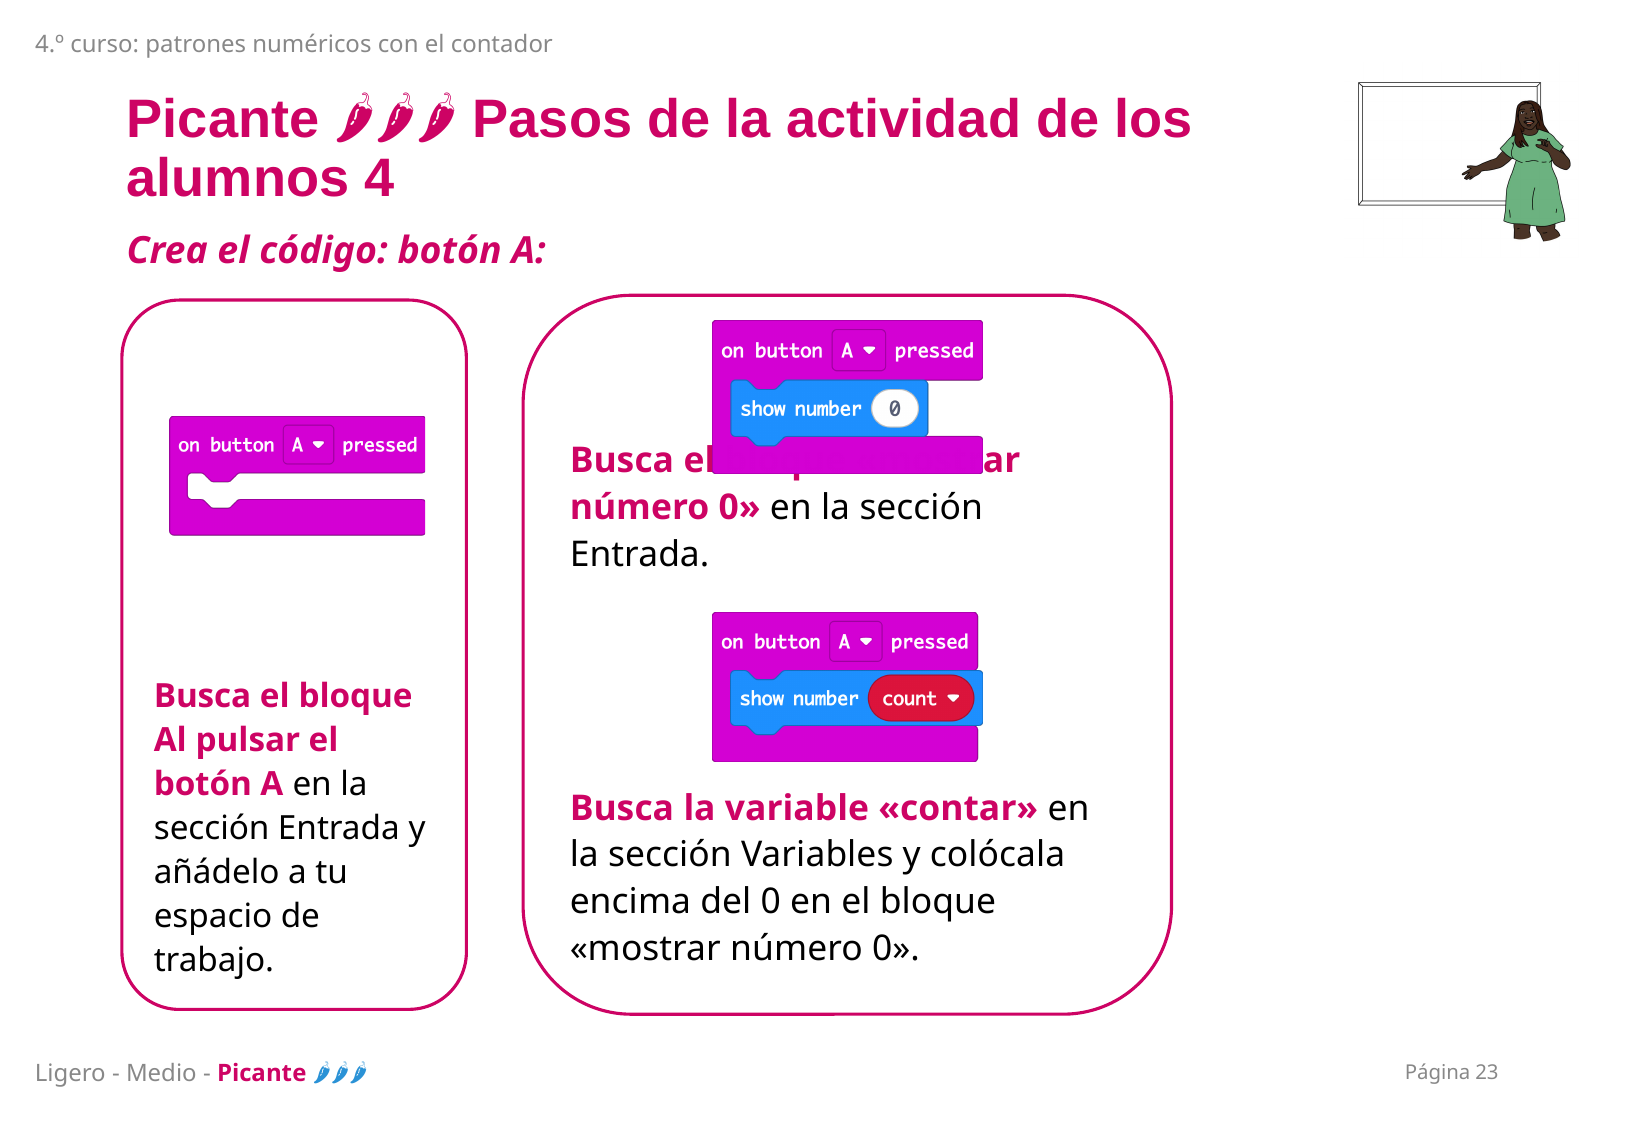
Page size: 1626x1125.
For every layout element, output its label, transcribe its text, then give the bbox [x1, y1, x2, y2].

picture [163, 415, 426, 538]
picture [712, 612, 983, 763]
title Picante 🌶️🌶️🌶️ Pasos de la actividad de los alumnos 4 [111, 74, 1338, 225]
text_box Busca el bloque Al pulsar el botón A en la sección Entrada y añádelo a tu espacio de trabajo. [121, 300, 467, 1010]
text_box Crea el código: botón A: [111, 206, 604, 287]
picture [712, 320, 983, 474]
text_box Busca el bloque «mostrar número 0» en la sección Entrada. Busca la variable «contar» en la sección Variables y colócala encima del 0 en el bloque «mostrar número 0». [523, 295, 1172, 1015]
text_box Ligero - Medio - Picante 🌶️🌶️🌶️ [19, 1042, 623, 1103]
slide_number Página 23 [1147, 1042, 1514, 1103]
picture [1343, 62, 1579, 258]
